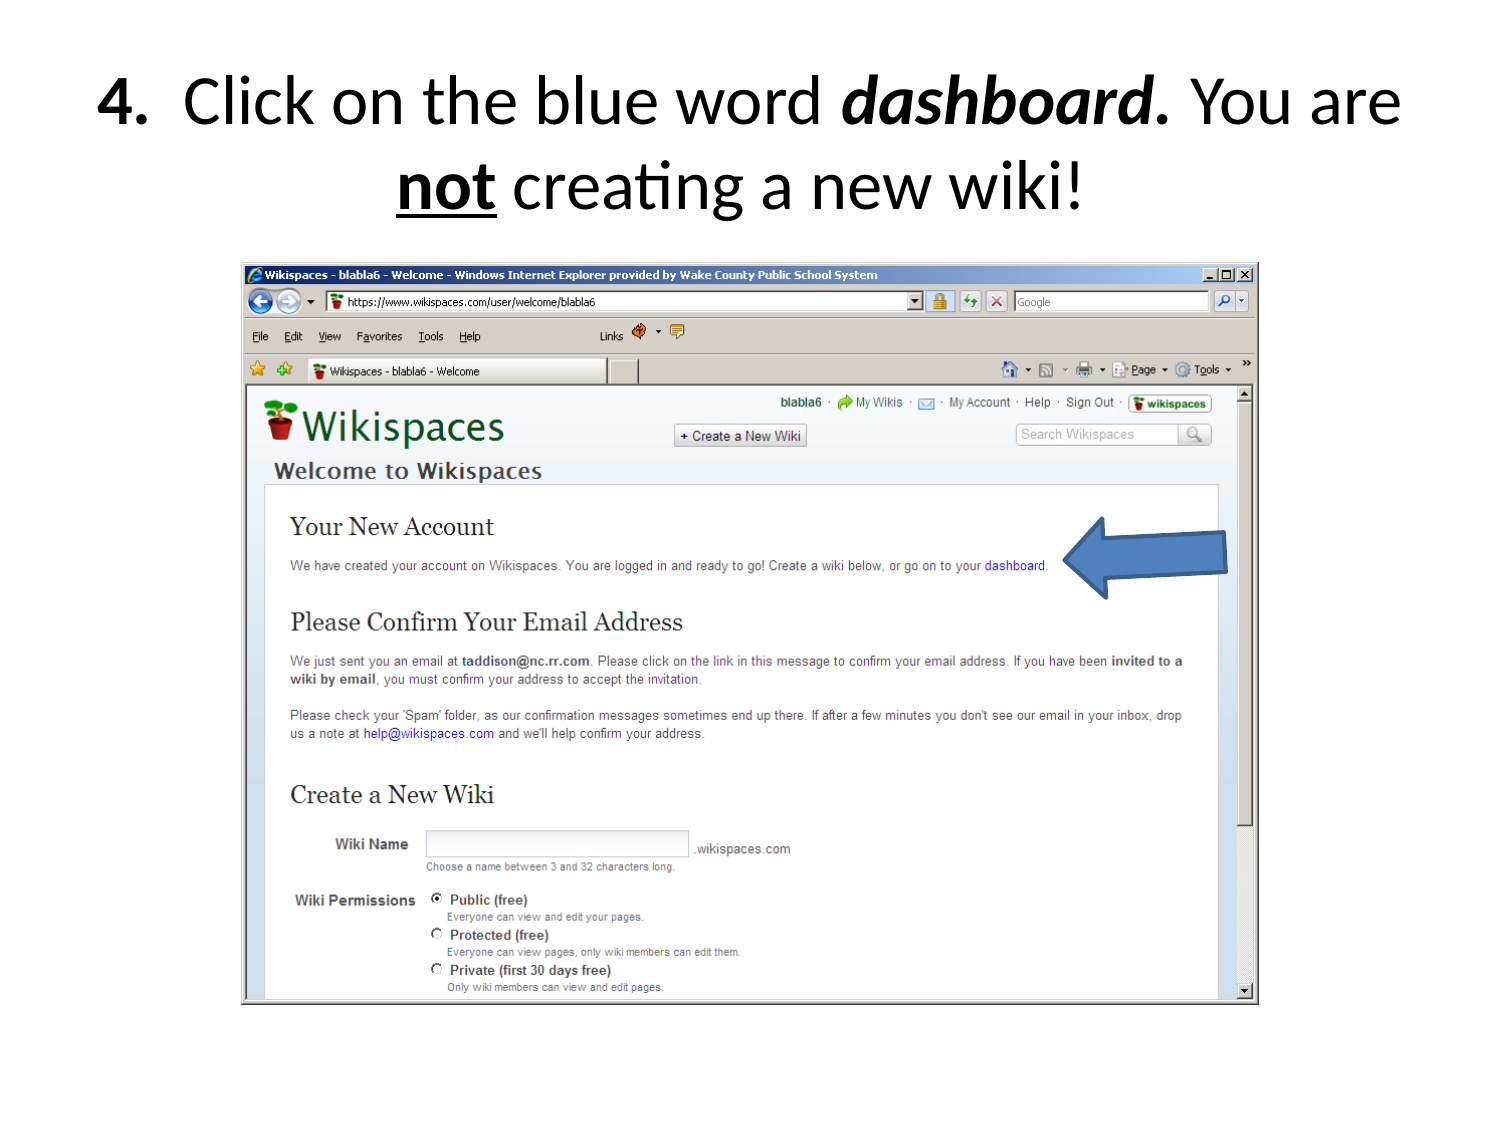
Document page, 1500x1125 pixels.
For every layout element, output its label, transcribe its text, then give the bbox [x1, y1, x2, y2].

title 4. Click on the blue word dashboard. You are not creating a new wiki! [50, 45, 1450, 233]
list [241, 262, 1259, 1006]
